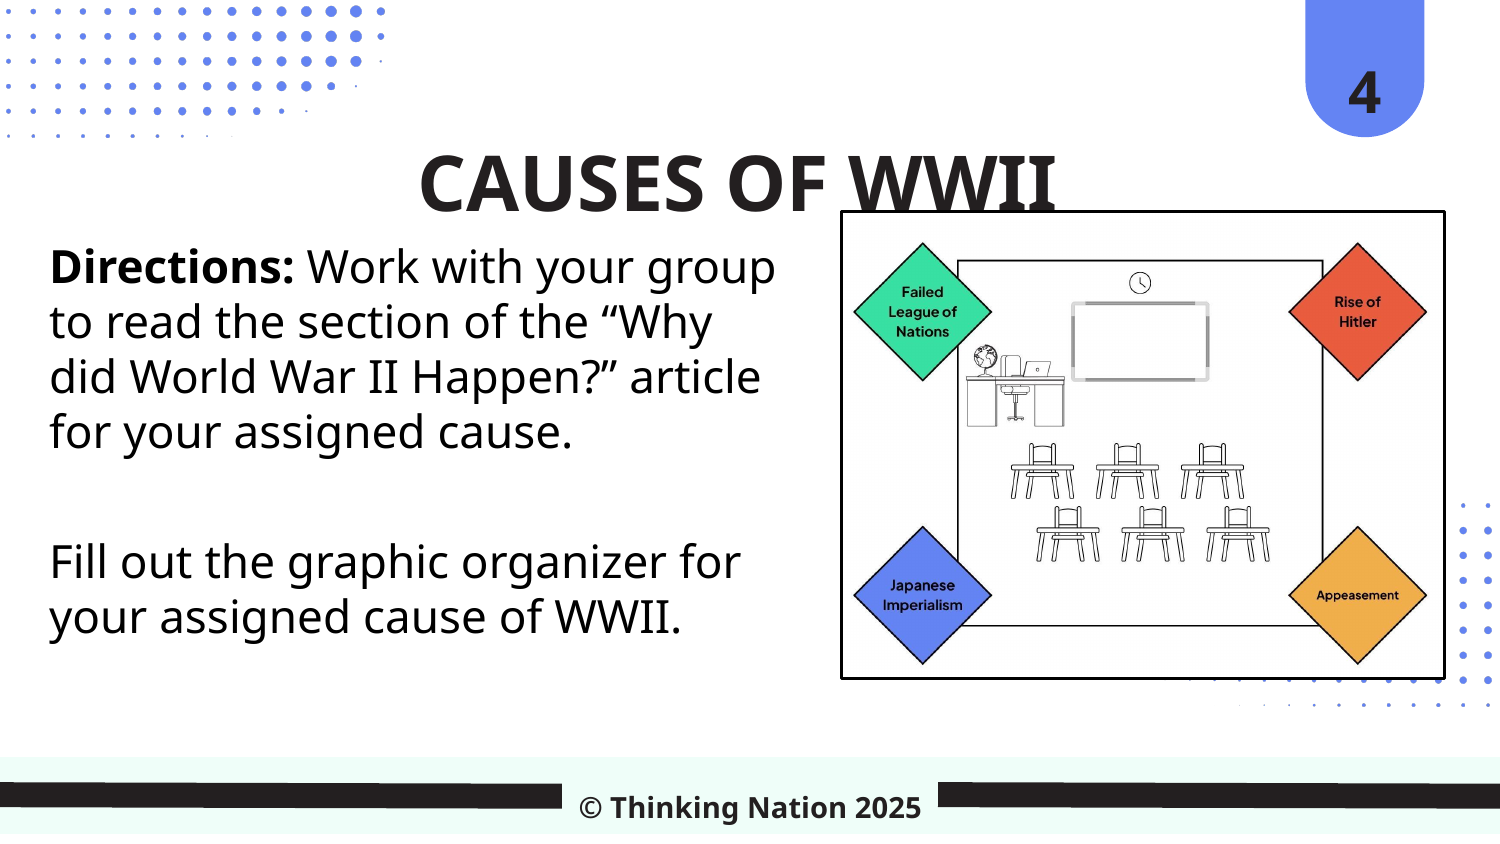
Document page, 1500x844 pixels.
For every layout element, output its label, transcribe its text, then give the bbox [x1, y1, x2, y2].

text_box [0, 0, 385, 138]
text_box [1115, 503, 1500, 708]
text_box CAUSES OF WWII [197, 97, 1279, 227]
picture [842, 212, 1444, 678]
text_box Directions: Work with your group to read the section of the “Why did World War II Happen?” article for your assigned cause. Fill out the graphic organizer for your assigned cause of WWII. [49, 237, 782, 644]
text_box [1300, 0, 1430, 138]
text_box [0, 756, 1500, 835]
